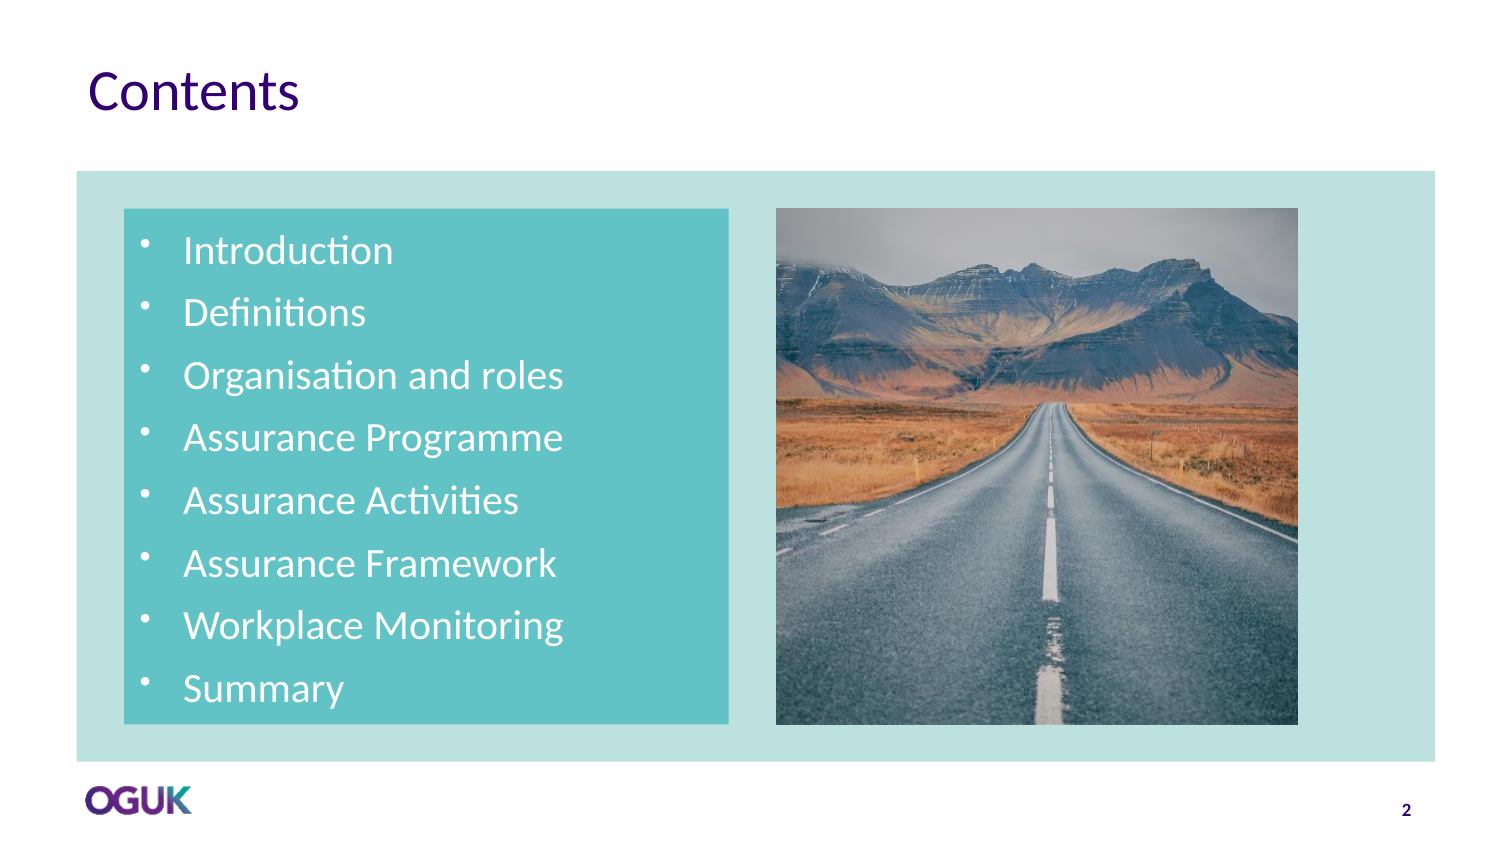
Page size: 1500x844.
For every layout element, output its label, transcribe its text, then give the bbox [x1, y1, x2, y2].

list Introduction Definitions Organisation and roles Assurance Programme Assurance Activities Assurance Framework Workplace Monitoring Summary [124, 208, 729, 725]
text_box [76, 170, 1436, 763]
picture [76, 778, 200, 822]
picture [775, 208, 1298, 725]
title Contents [88, 38, 1412, 145]
slide_number 2 [1352, 800, 1412, 818]
